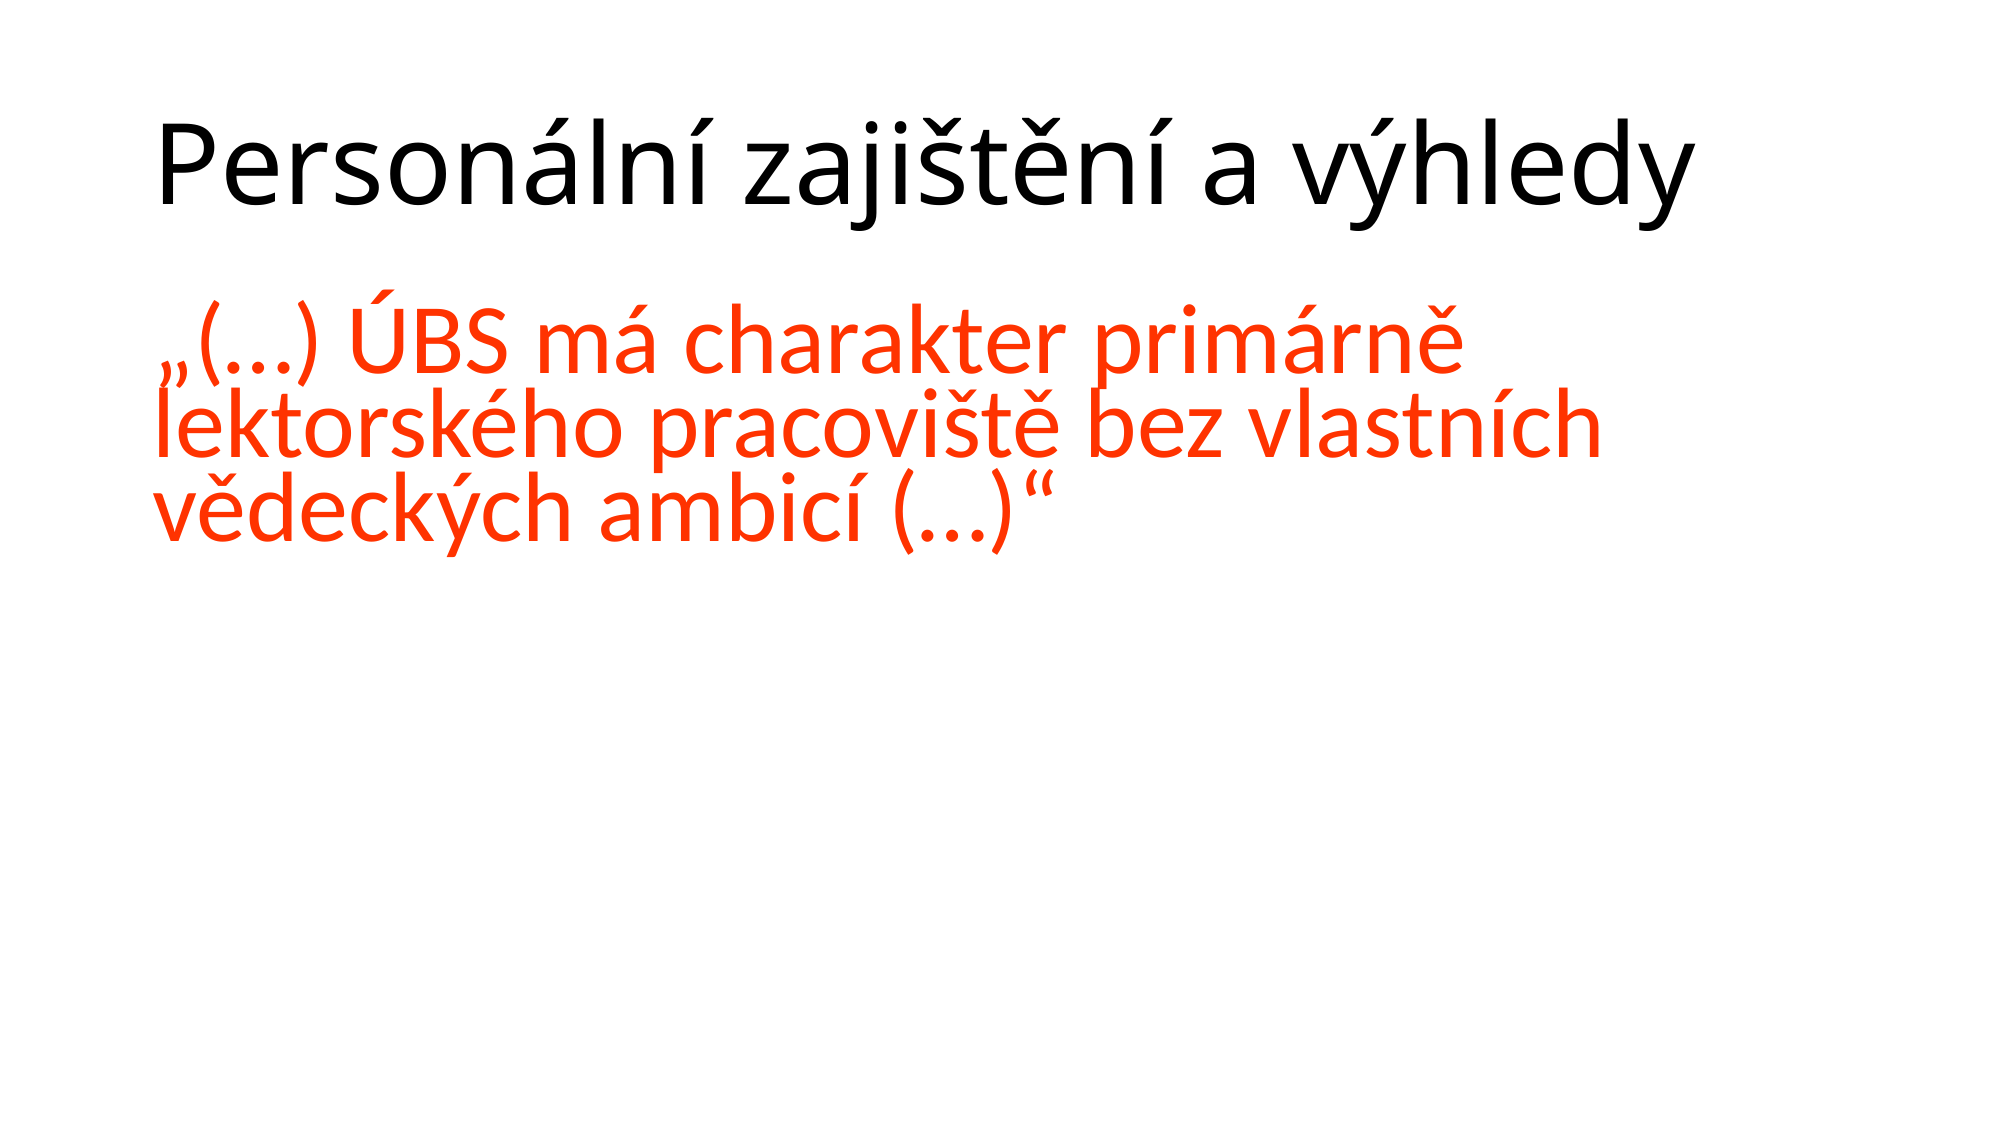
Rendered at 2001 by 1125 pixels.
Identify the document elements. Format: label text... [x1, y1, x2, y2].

list „(…) ÚBS má charakter primárně lektorského pracoviště bez vlastních vědeckých ambicí (…)“ [137, 299, 1863, 1014]
title Personální zajištění a výhledy [137, 59, 1863, 278]
